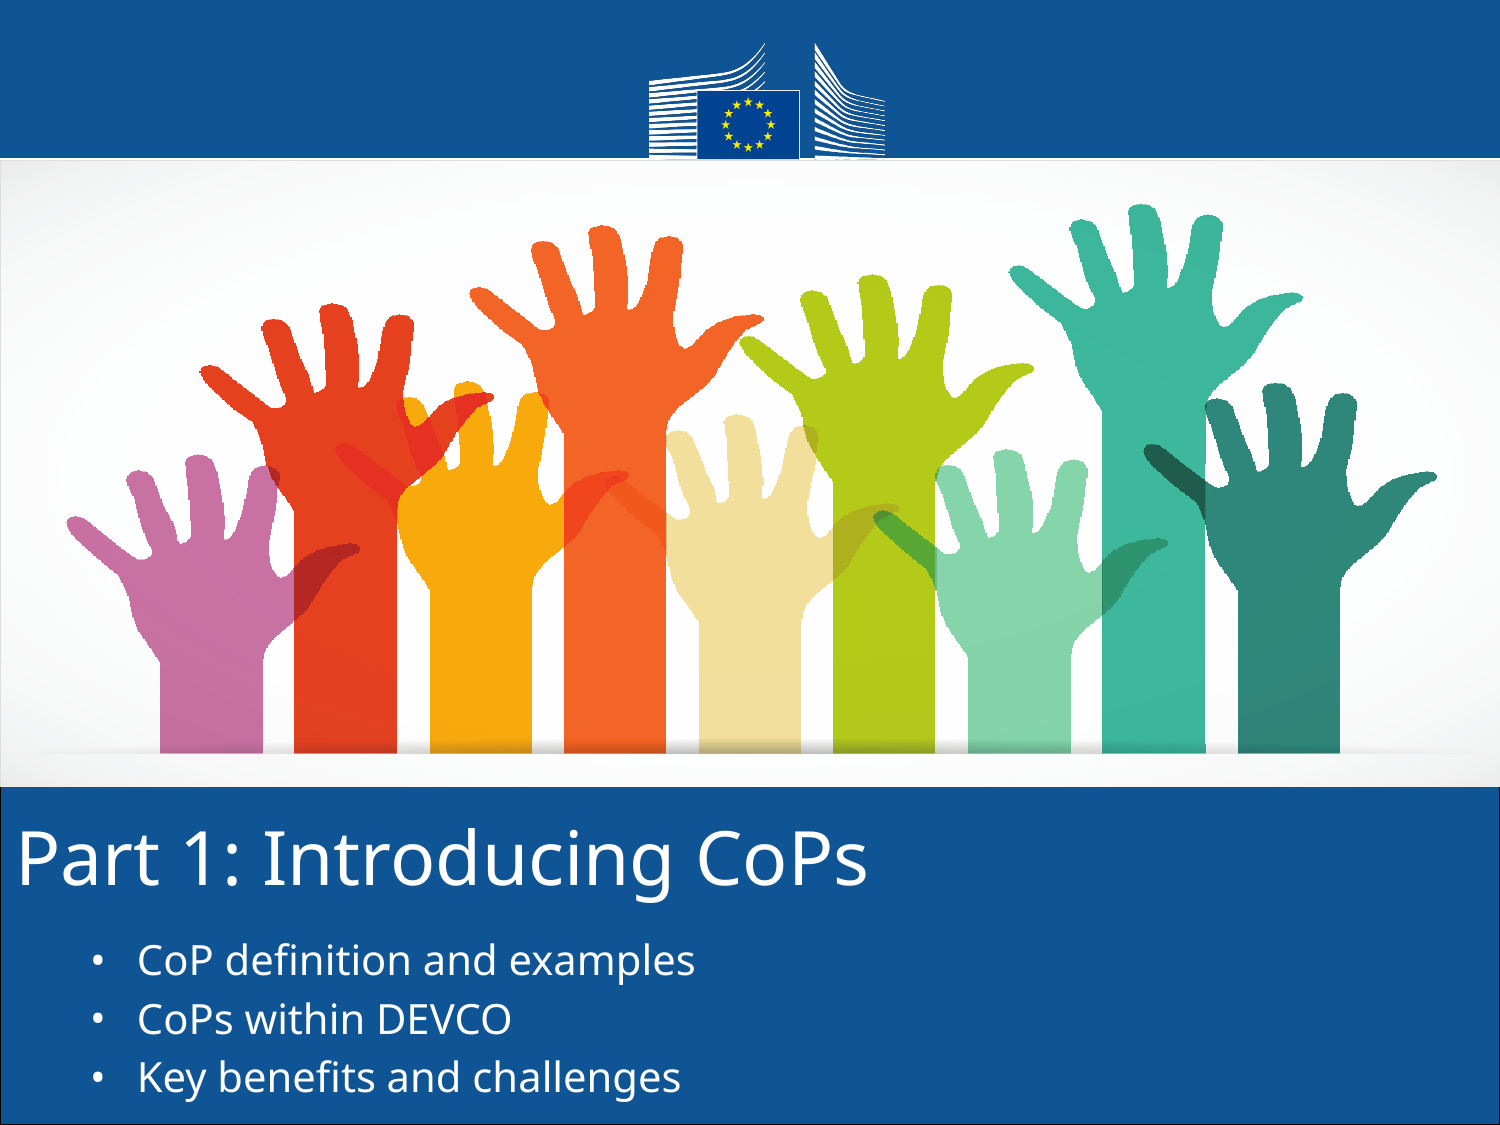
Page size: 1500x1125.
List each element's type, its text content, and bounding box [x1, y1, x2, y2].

text_box Part 1: Introducing CoPs CoP definition and examples CoPs within DEVCO Key benefits and challenges [0, 793, 1500, 1125]
picture [0, 42, 1500, 788]
